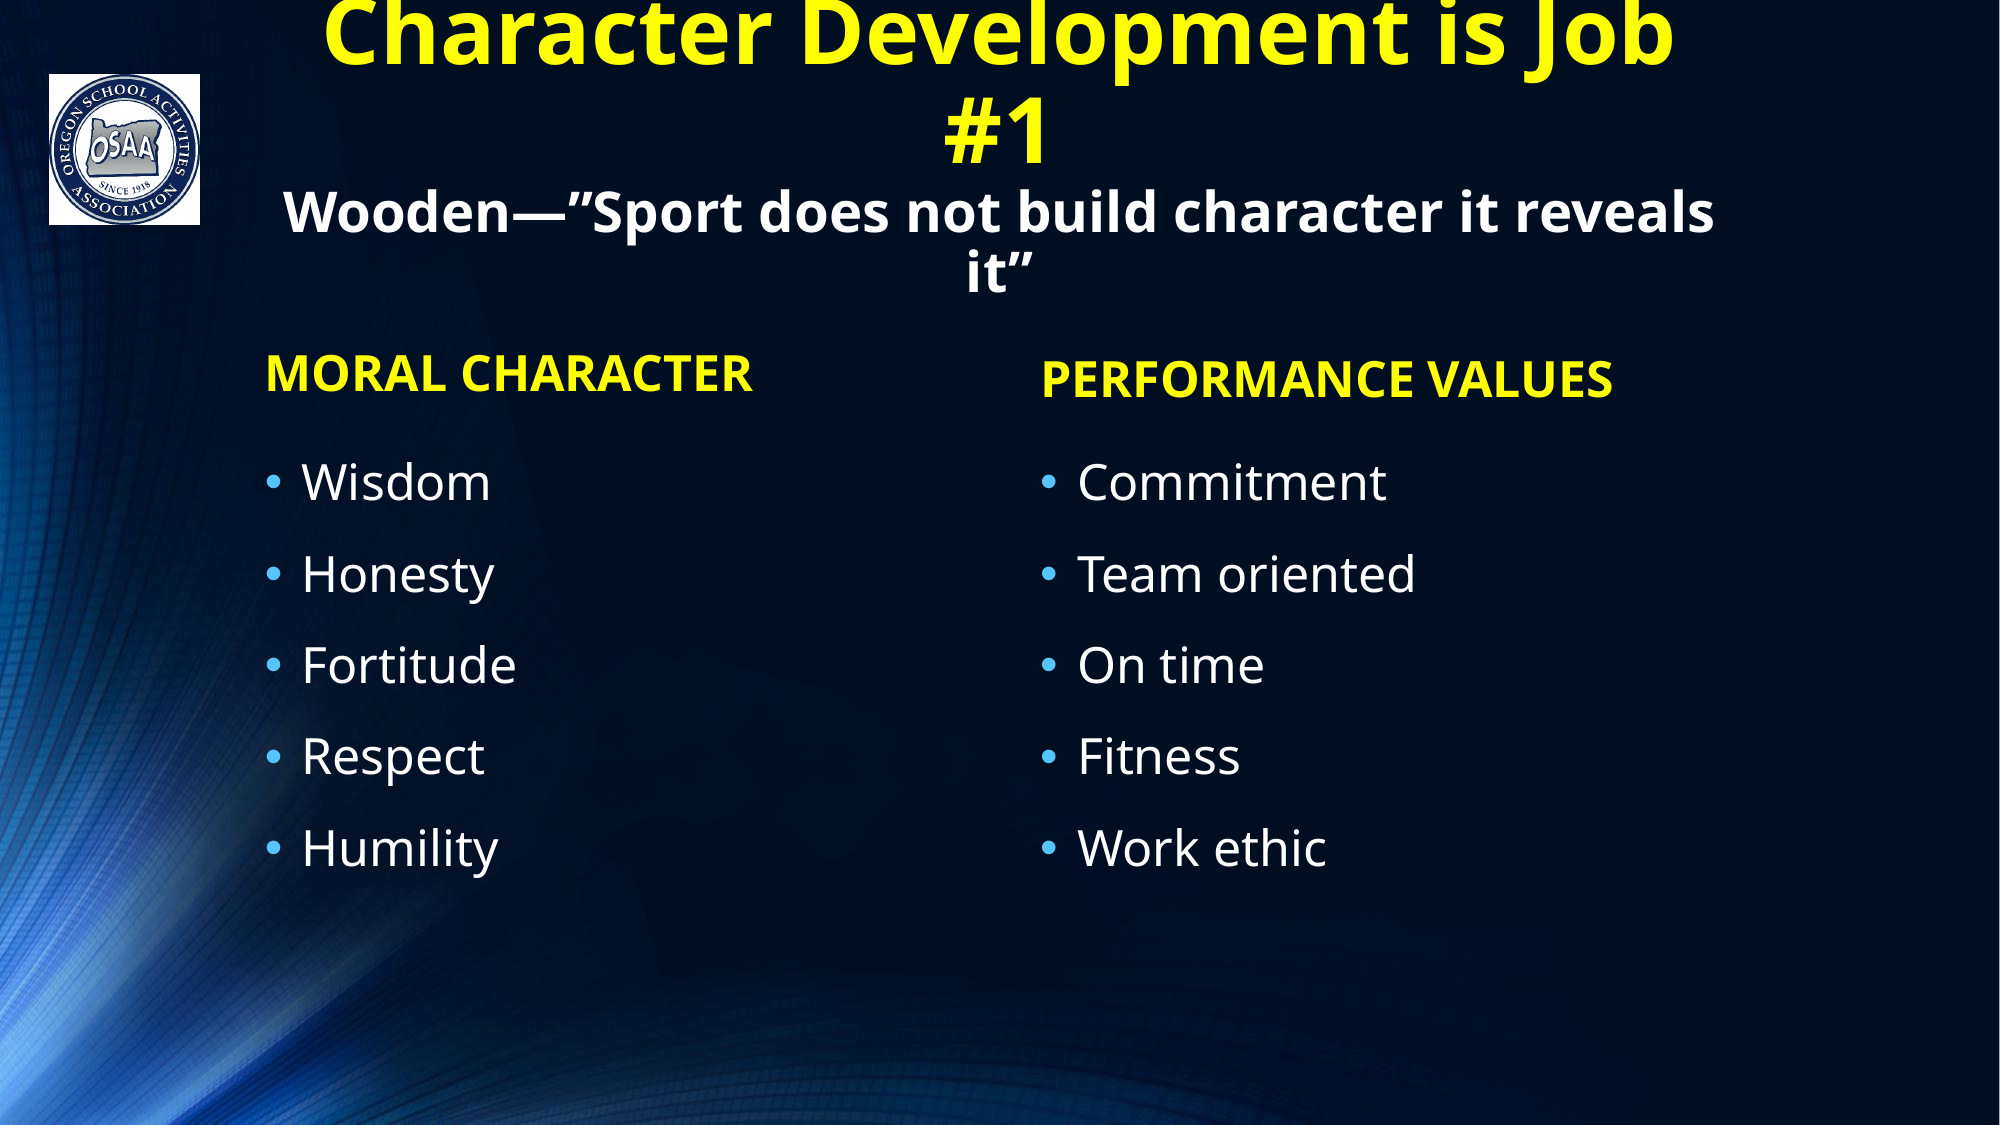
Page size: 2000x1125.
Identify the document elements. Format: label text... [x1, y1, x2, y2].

list Commitment Team oriented On time Fitness Work ethic [1025, 450, 1750, 988]
title Character Development is Job #1 Wooden—”Sport does not build character it reveals it” [249, 62, 1750, 313]
list Wisdom Honesty Fortitude Respect Humility [249, 450, 975, 988]
list PERFORMANCE VALUES [1025, 324, 1750, 438]
picture [0, 0, 2000, 1125]
list MORAL CHARACTER [249, 312, 975, 438]
